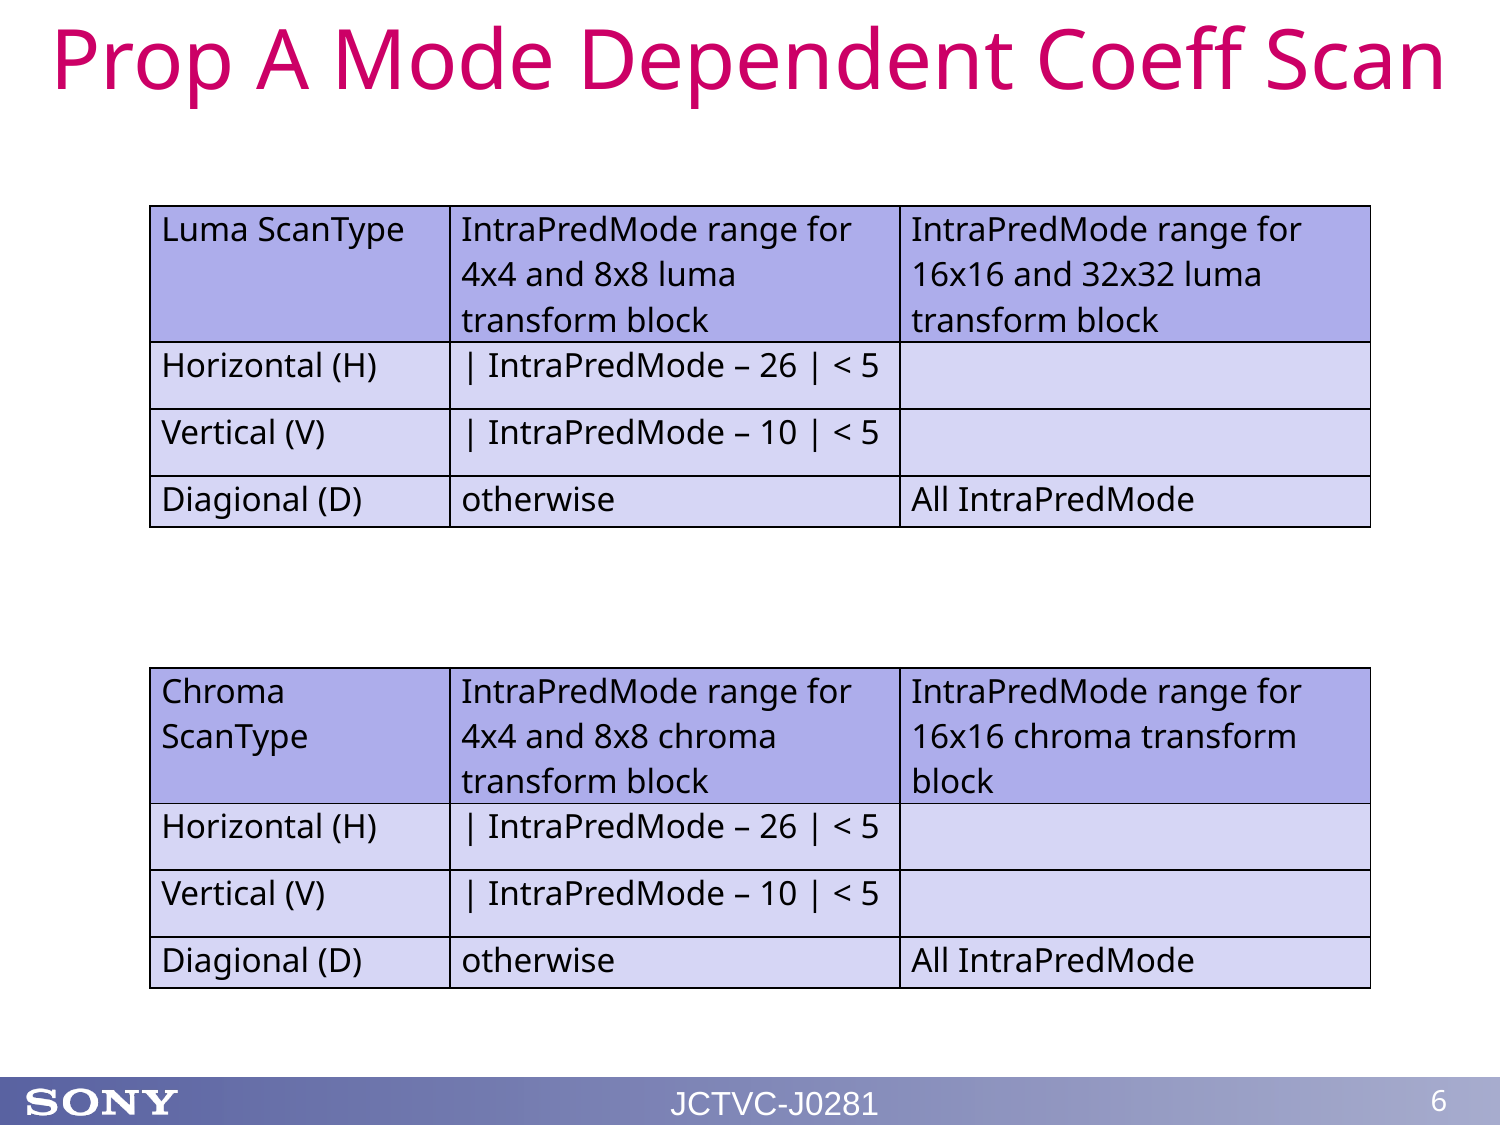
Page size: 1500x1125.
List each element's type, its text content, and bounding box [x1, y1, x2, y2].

table_cell | IntraPredMode – 26 | < 5 [451, 343, 899, 408]
table_header IntraPredMode range for 4x4 and 8x8 luma transform block [451, 207, 899, 341]
table_cell [901, 871, 1370, 936]
table_cell All IntraPredMode [901, 477, 1370, 526]
table_cell Horizontal (H) [151, 343, 449, 408]
table_cell Vertical (V) [151, 871, 449, 936]
table_cell Horizontal (H) [151, 804, 449, 869]
table_cell | IntraPredMode – 26 | < 5 [451, 804, 899, 869]
table_cell [901, 410, 1370, 475]
table_cell otherwise [451, 477, 899, 526]
table_cell All IntraPredMode [901, 938, 1370, 987]
table_cell Diagional (D) [151, 477, 449, 526]
table_header Chroma ScanType [151, 669, 449, 803]
slide_number 6 [1149, 1074, 1463, 1125]
title Prop A Mode Dependent Coeff Scan [0, 0, 1500, 115]
table_cell otherwise [451, 938, 899, 987]
table_header Luma ScanType [151, 207, 449, 341]
table_cell [901, 343, 1370, 408]
table_cell [901, 804, 1370, 869]
footer JCTVC-J0281 [537, 1074, 1013, 1125]
table_header IntraPredMode range for 16x16 and 32x32 luma transform block [901, 207, 1370, 341]
picture [26, 1088, 178, 1116]
table_cell | IntraPredMode – 10 | < 5 [451, 410, 899, 475]
table_cell | IntraPredMode – 10 | < 5 [451, 871, 899, 936]
table_cell Diagional (D) [151, 938, 449, 987]
table_cell Vertical (V) [151, 410, 449, 475]
table_header IntraPredMode range for 16x16 chroma transform block [901, 669, 1370, 803]
table_header IntraPredMode range for 4x4 and 8x8 chroma transform block [451, 669, 899, 803]
